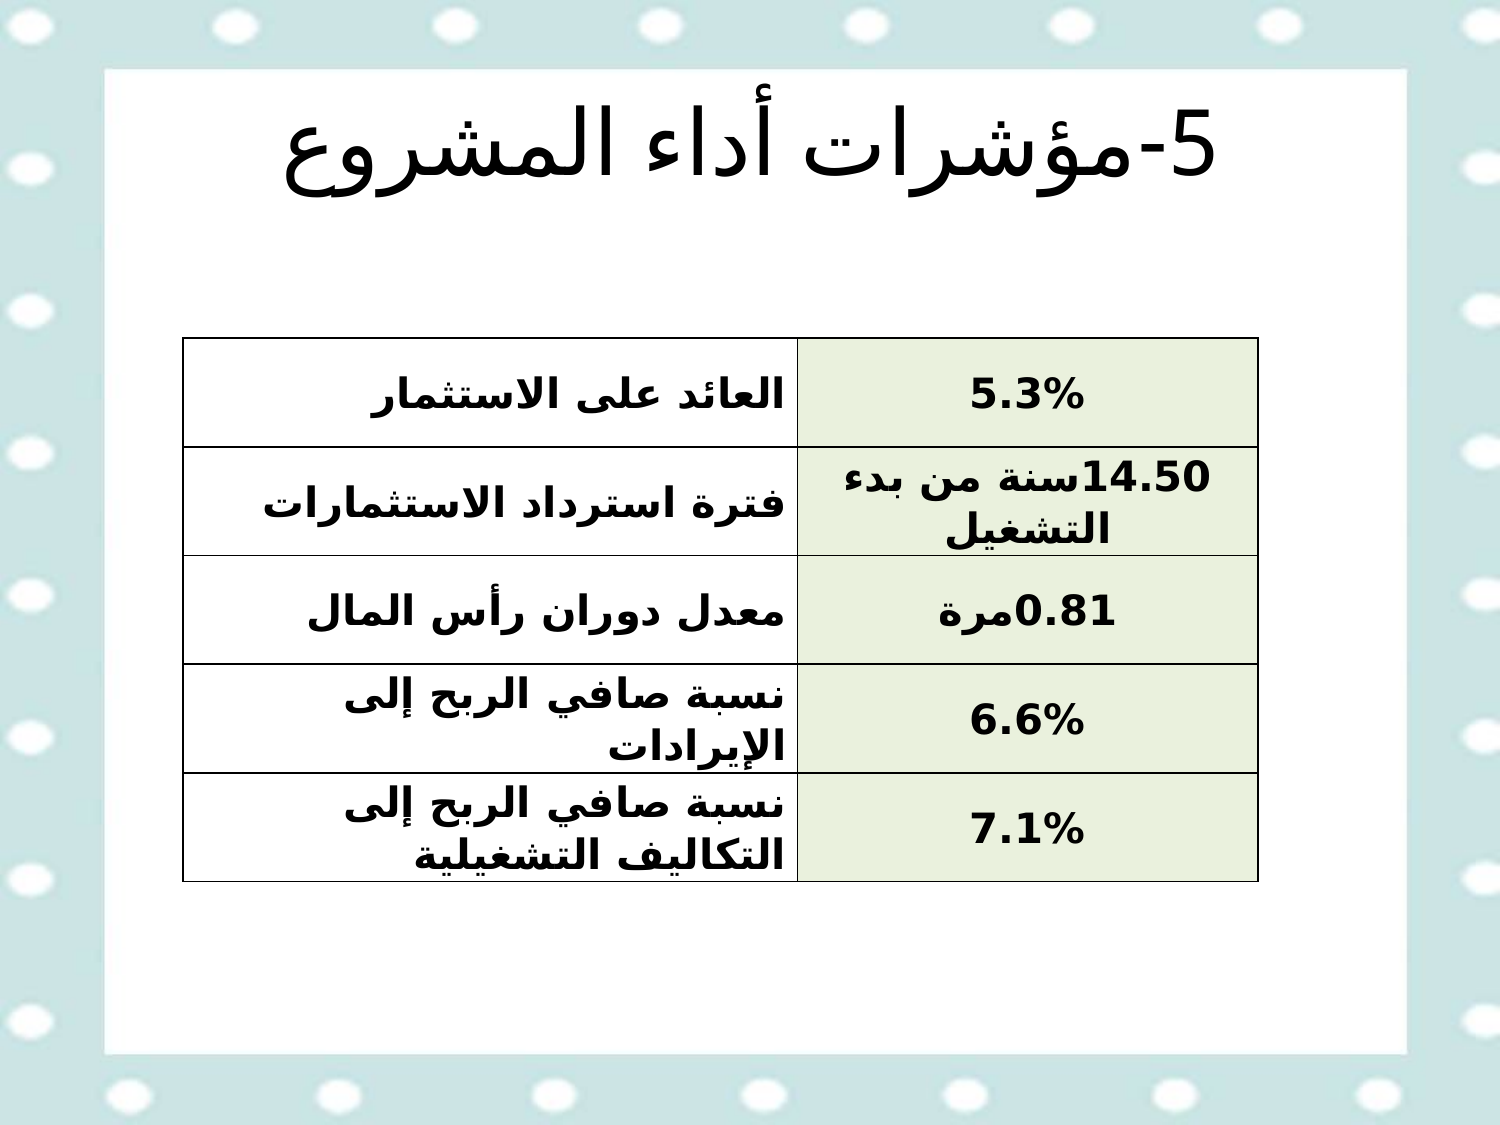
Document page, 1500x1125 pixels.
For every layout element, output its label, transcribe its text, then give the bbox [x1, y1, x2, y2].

title 5-مؤشرات أداء المشروع [75, 45, 1425, 233]
table_cell 14.50سنة من بدء التشغيل [798, 448, 1257, 555]
table_cell نسبة صافي الربح إلى الإيرادات [184, 665, 797, 772]
table_cell 0.81مرة [798, 556, 1257, 663]
table_cell فترة استرداد الاستثمارات [184, 448, 797, 555]
table_cell نسبة صافي الربح إلى التكاليف التشغيلية [184, 774, 797, 881]
picture [0, 0, 1500, 1125]
table_header 5.3% [798, 339, 1257, 446]
table_cell 6.6% [798, 665, 1257, 772]
table_cell معدل دوران رأس المال [184, 556, 797, 663]
table_cell 7.1% [798, 774, 1257, 881]
table_header العائد على الاستثمار [184, 339, 797, 446]
